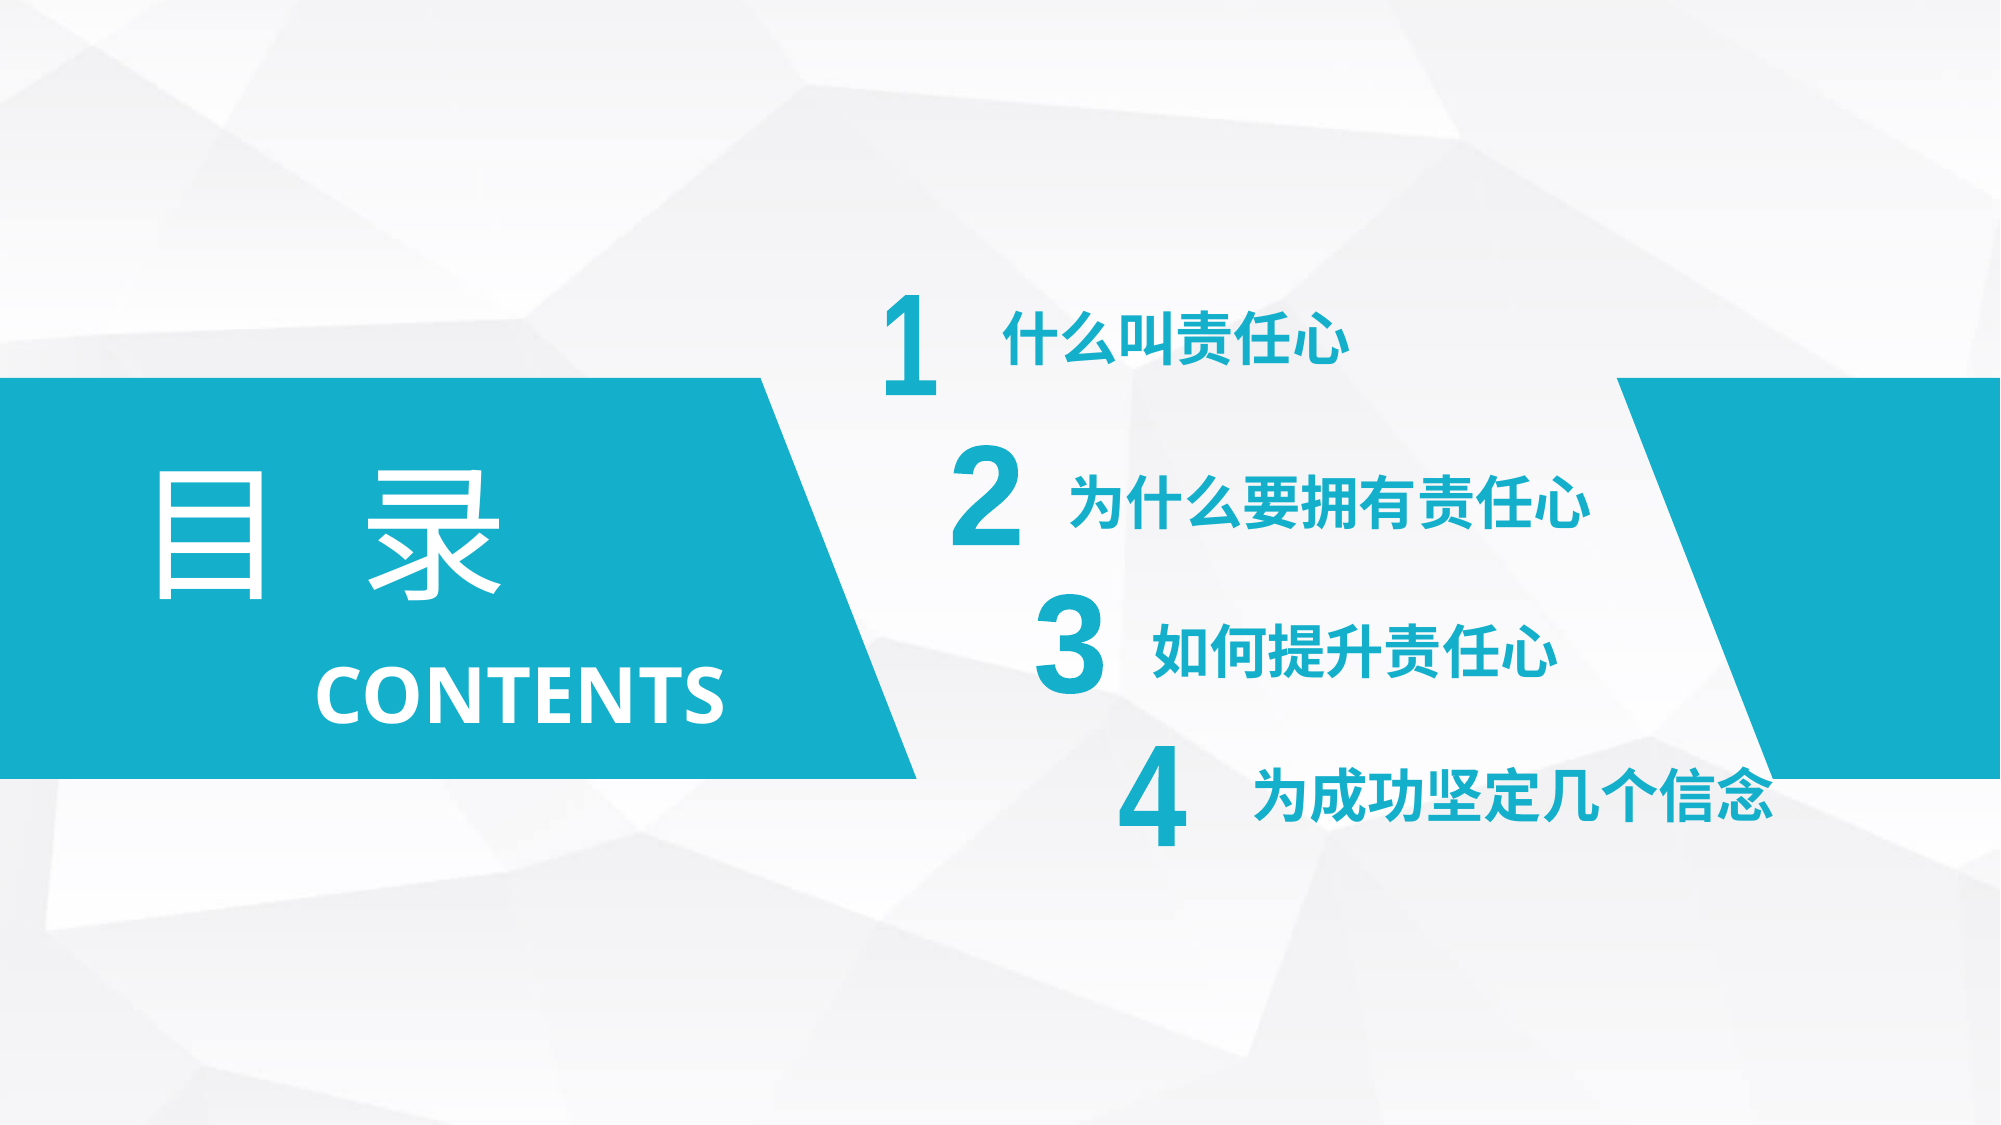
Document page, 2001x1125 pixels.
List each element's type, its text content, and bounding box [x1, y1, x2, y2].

text_box 为什么要拥有责任心 [1052, 444, 1703, 544]
text_box 为成功坚定几个信念 [1236, 737, 1887, 837]
text_box 如何提升责任心 [1136, 593, 1787, 693]
text_box CONTENTS [275, 646, 764, 738]
text_box 目 录 [102, 441, 544, 616]
text_box [1617, 377, 2000, 779]
picture [0, 0, 2000, 1125]
text_box 什么叫责任心 [986, 294, 1637, 380]
text_box [0, 377, 917, 779]
